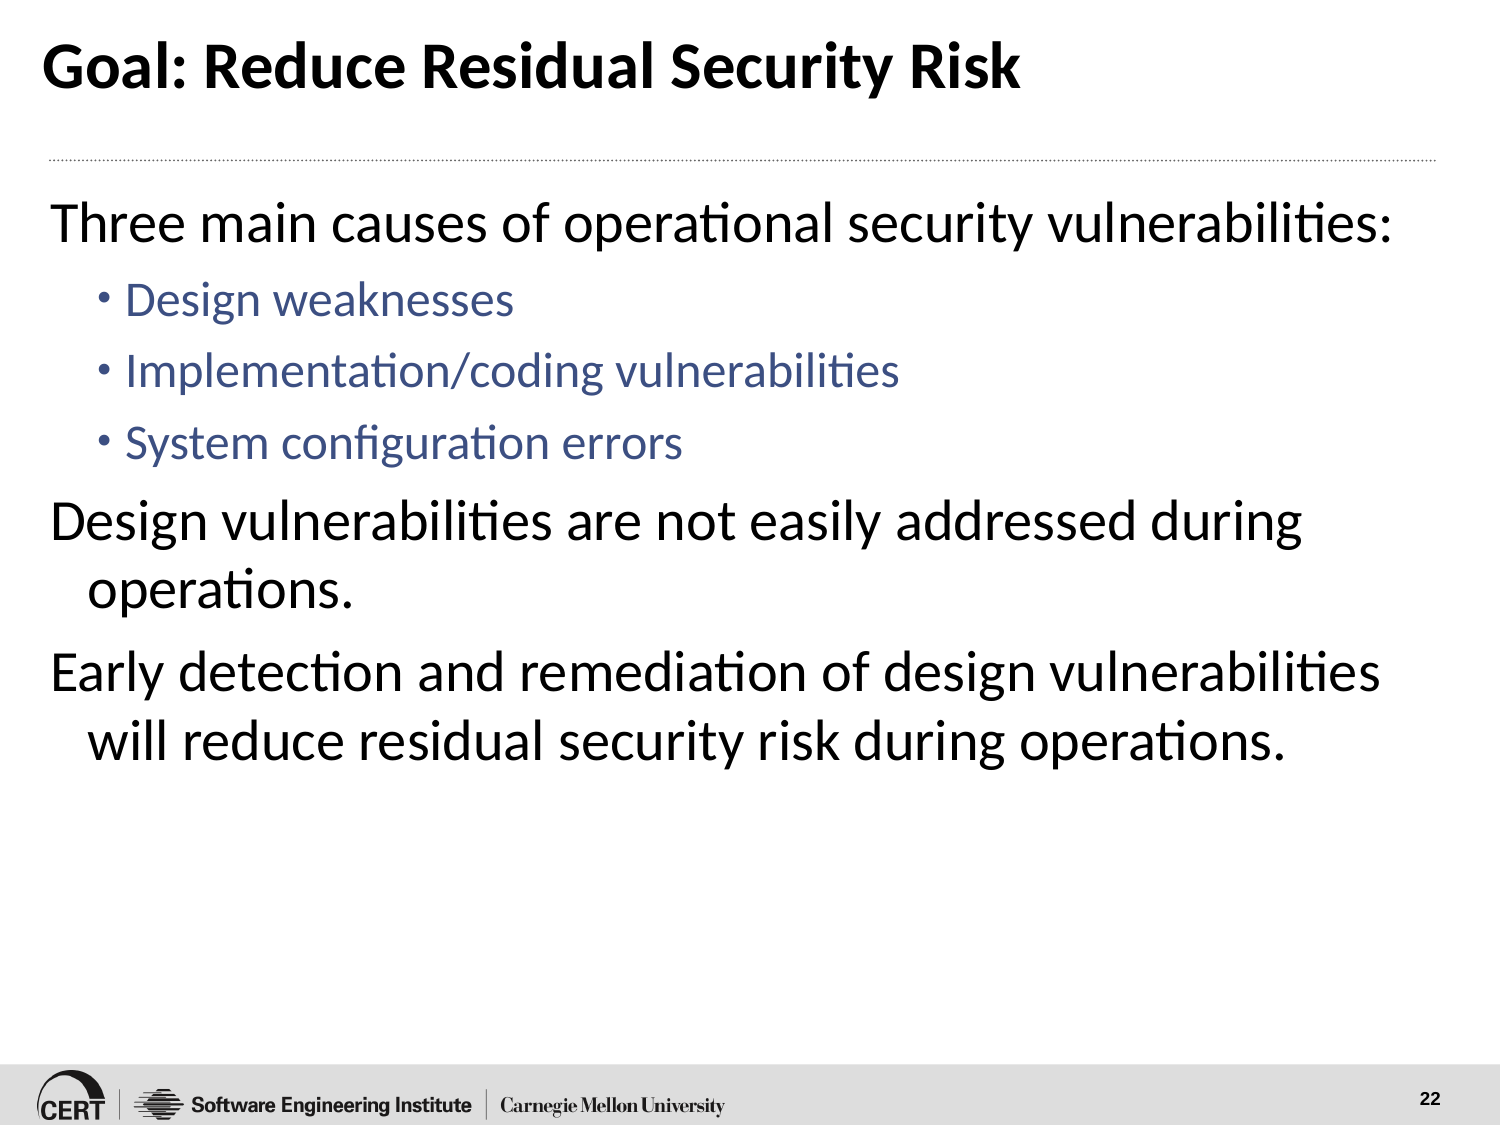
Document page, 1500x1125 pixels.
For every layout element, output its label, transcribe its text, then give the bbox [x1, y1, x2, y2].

title Goal: Reduce Residual Security Risk [42, 37, 1434, 155]
picture [37, 1069, 725, 1122]
list Three main causes of operational security vulnerabilities: Design weaknesses Implementation/coding vulnerabilities System configuration errors Design vulnerabilities are not easily addressed during operations. Early detection and remediation of design vulnerabilities will reduce residual security risk during operations. [49, 187, 1438, 1001]
